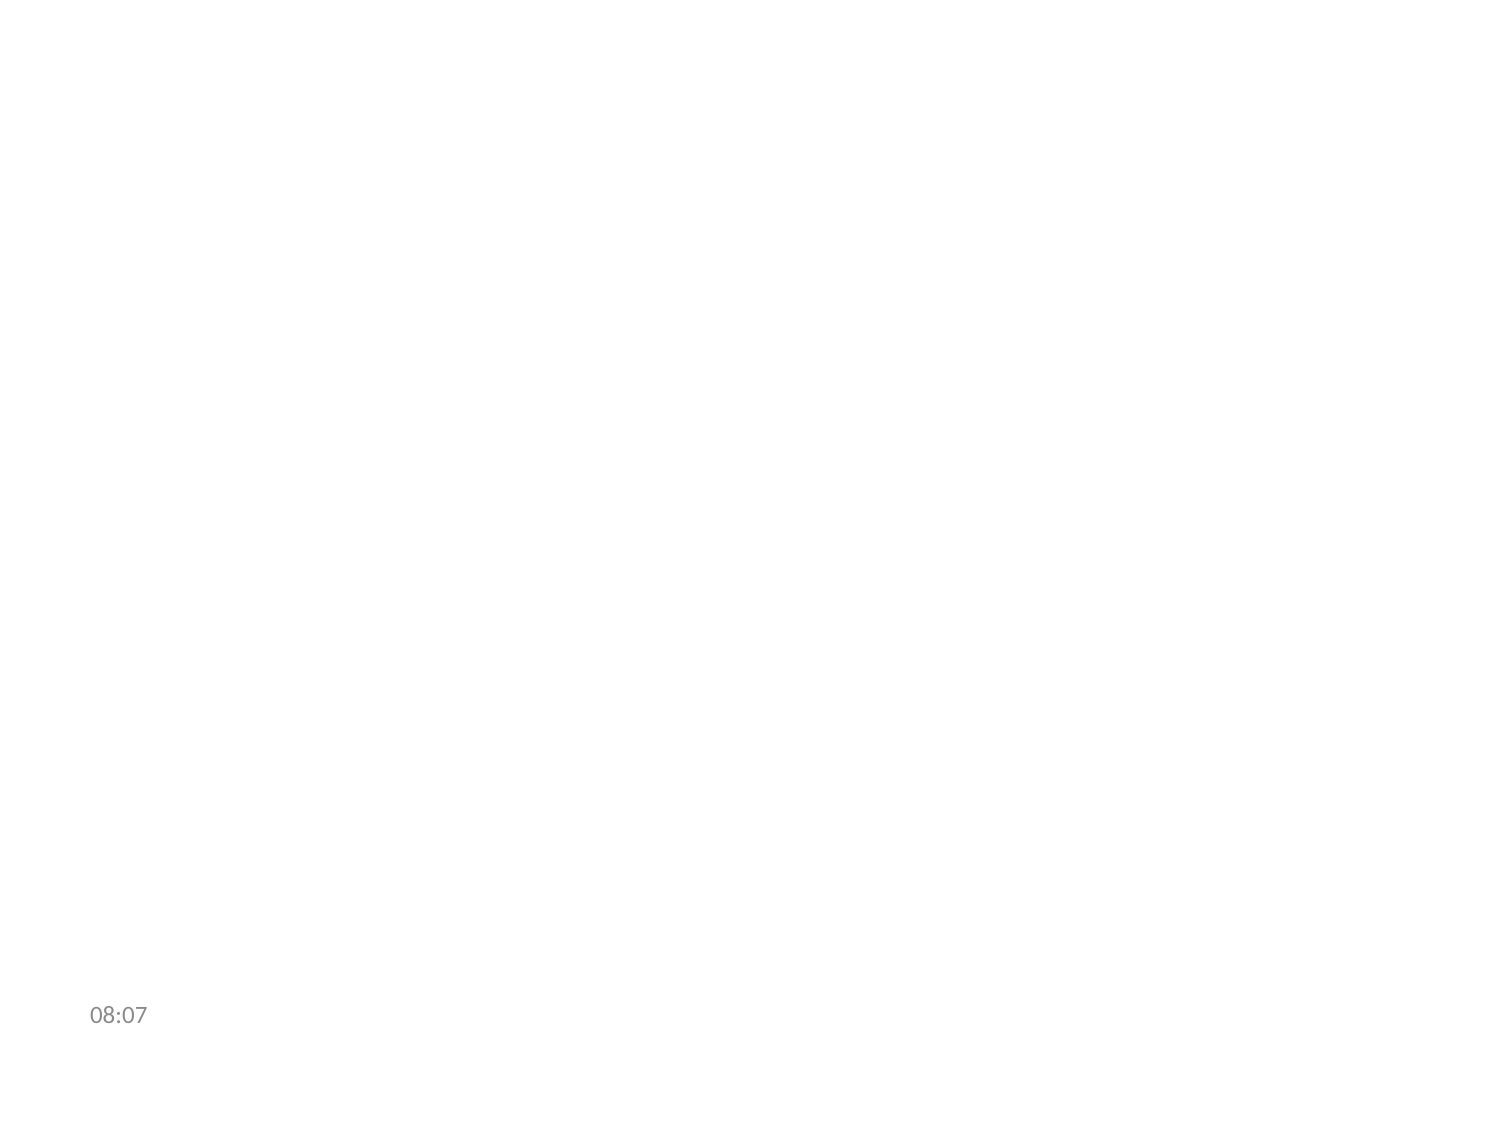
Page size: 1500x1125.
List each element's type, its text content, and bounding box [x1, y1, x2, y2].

text_box 15:35 [75, 983, 425, 1044]
